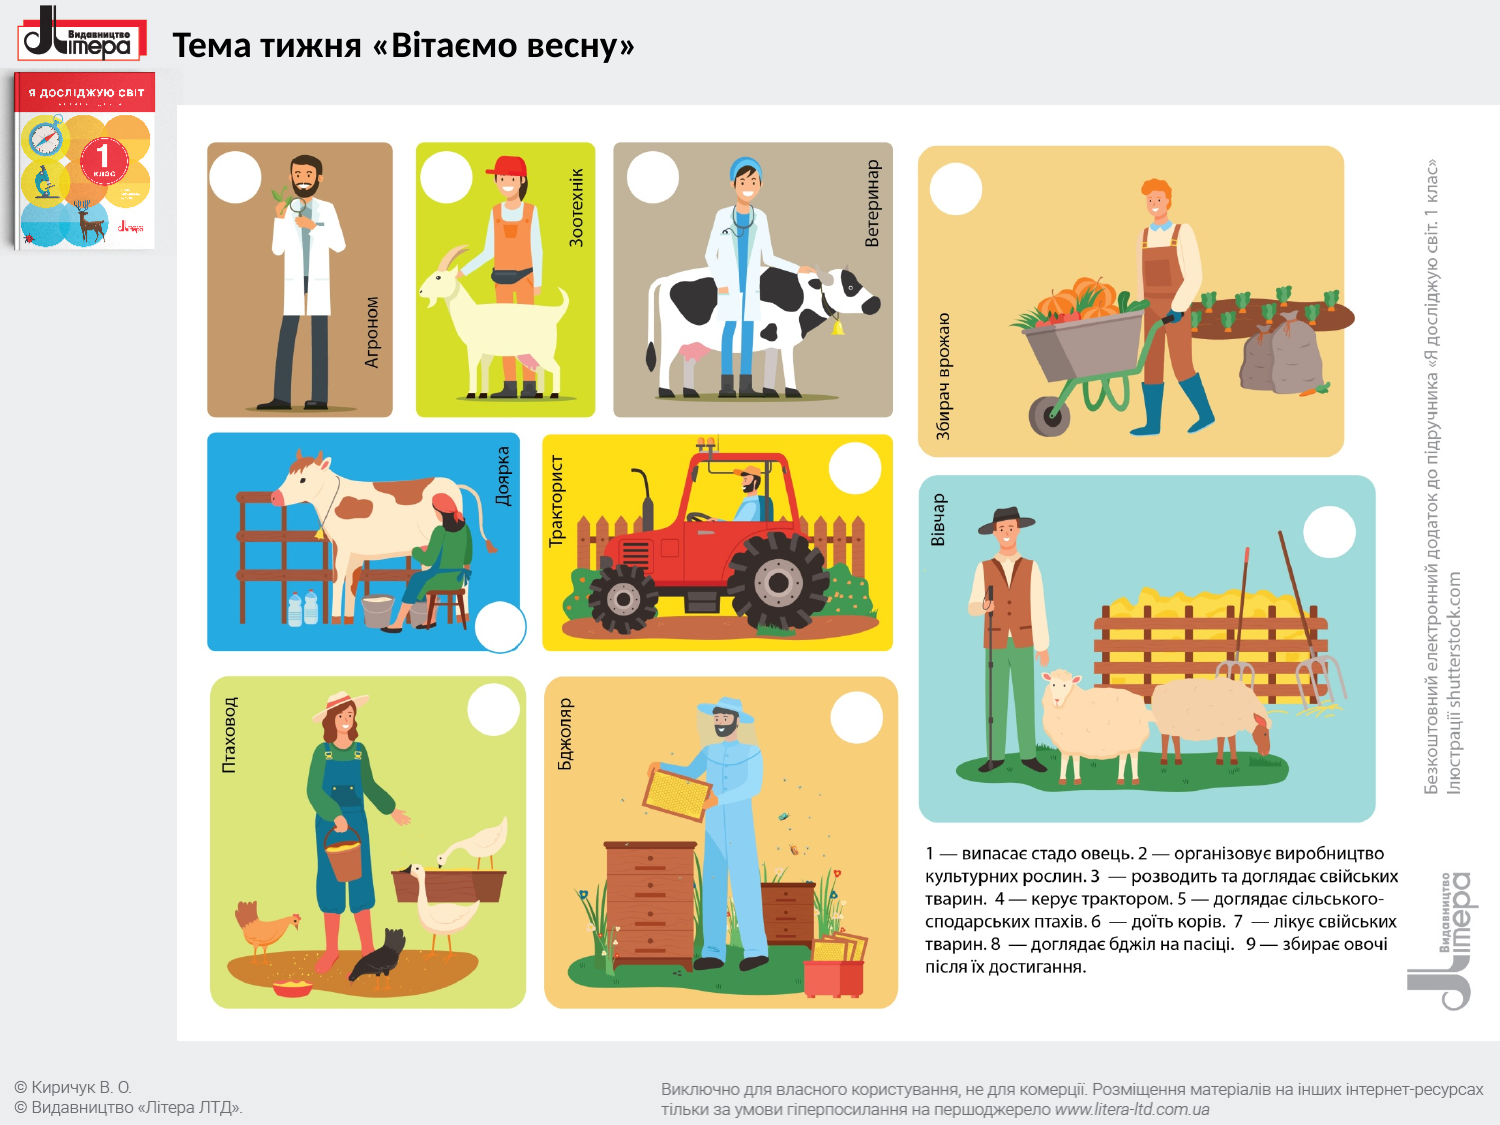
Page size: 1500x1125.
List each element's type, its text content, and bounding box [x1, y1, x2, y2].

text_box Тема тижня «Вітаємо весну» [158, 12, 916, 73]
picture [0, 0, 1500, 1125]
